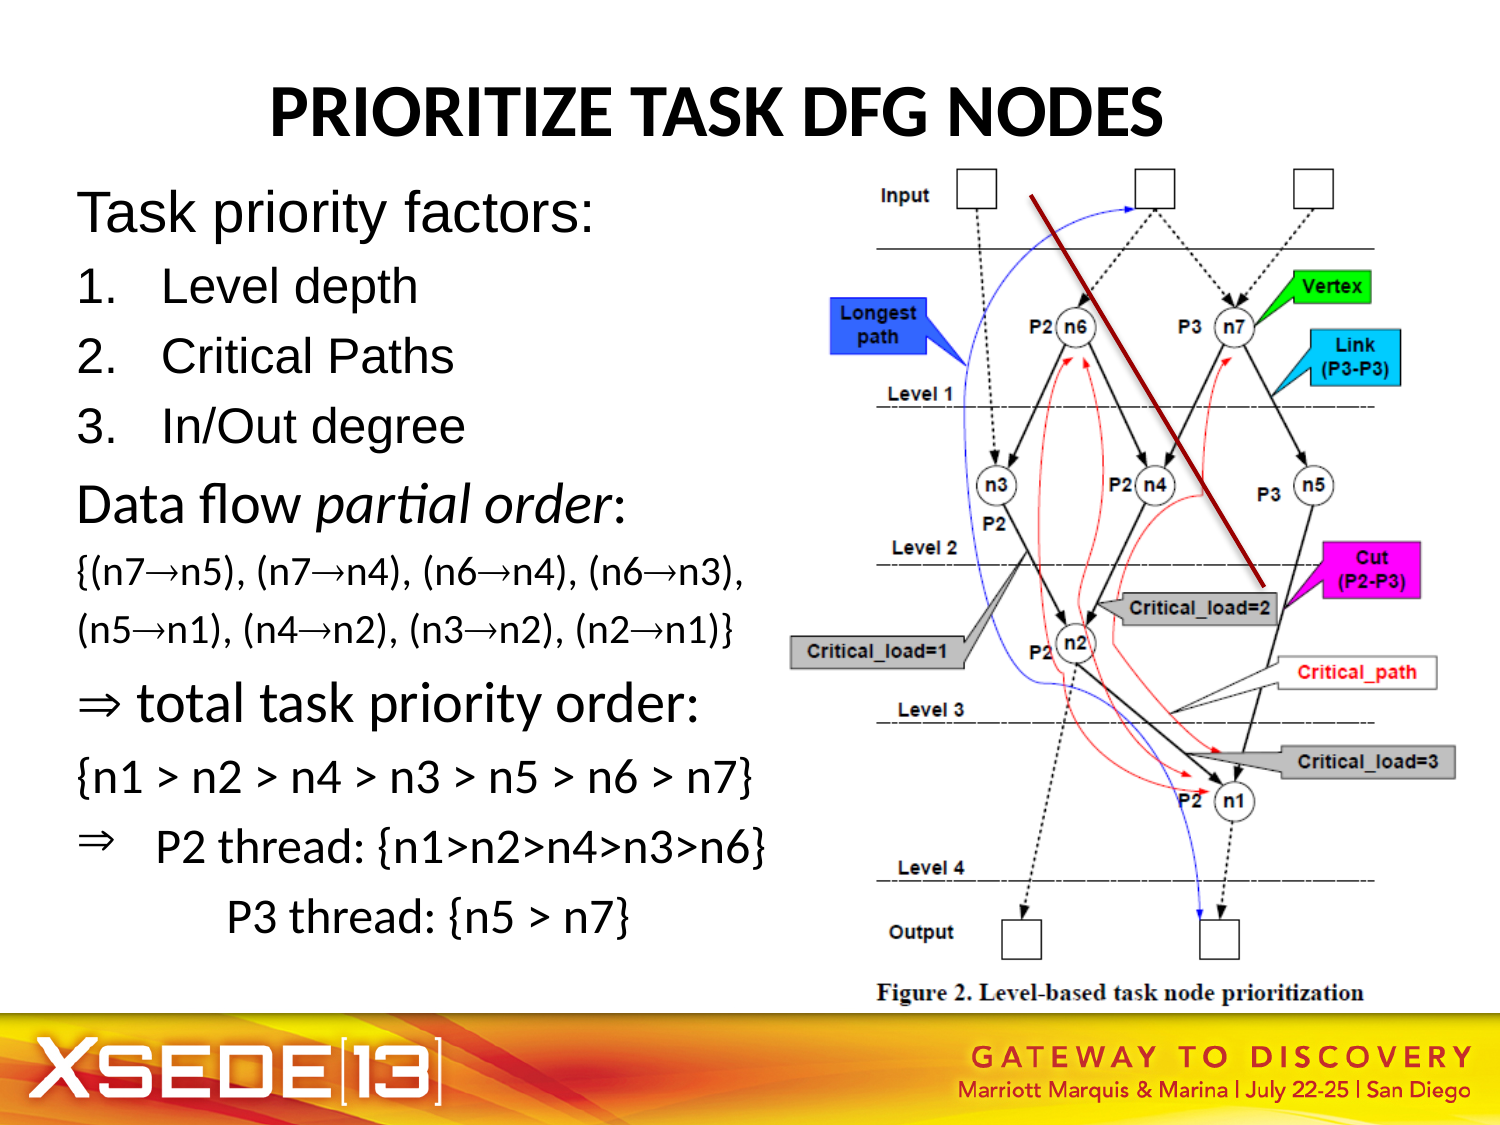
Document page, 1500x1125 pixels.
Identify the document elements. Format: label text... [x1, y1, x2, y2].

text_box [1030, 194, 1265, 588]
text_box PRIORITIZE TASK DFG NODES [61, 54, 1375, 166]
text_box Task priority factors: Level depth Critical Paths In/Out degree Data flow partial order: {(n7n5), (n7n4), (n6n4), (n6n3), (n5n1), (n4n2), (n3n2), (n2n1)}  total task priority order: {n1 > n2 > n4 > n3 > n5 > n6 > n7} P2 thread: {n1>n2>n4>n3>n6} P3 thread: {n5 > n7} [61, 166, 776, 952]
picture [0, 166, 1500, 1125]
